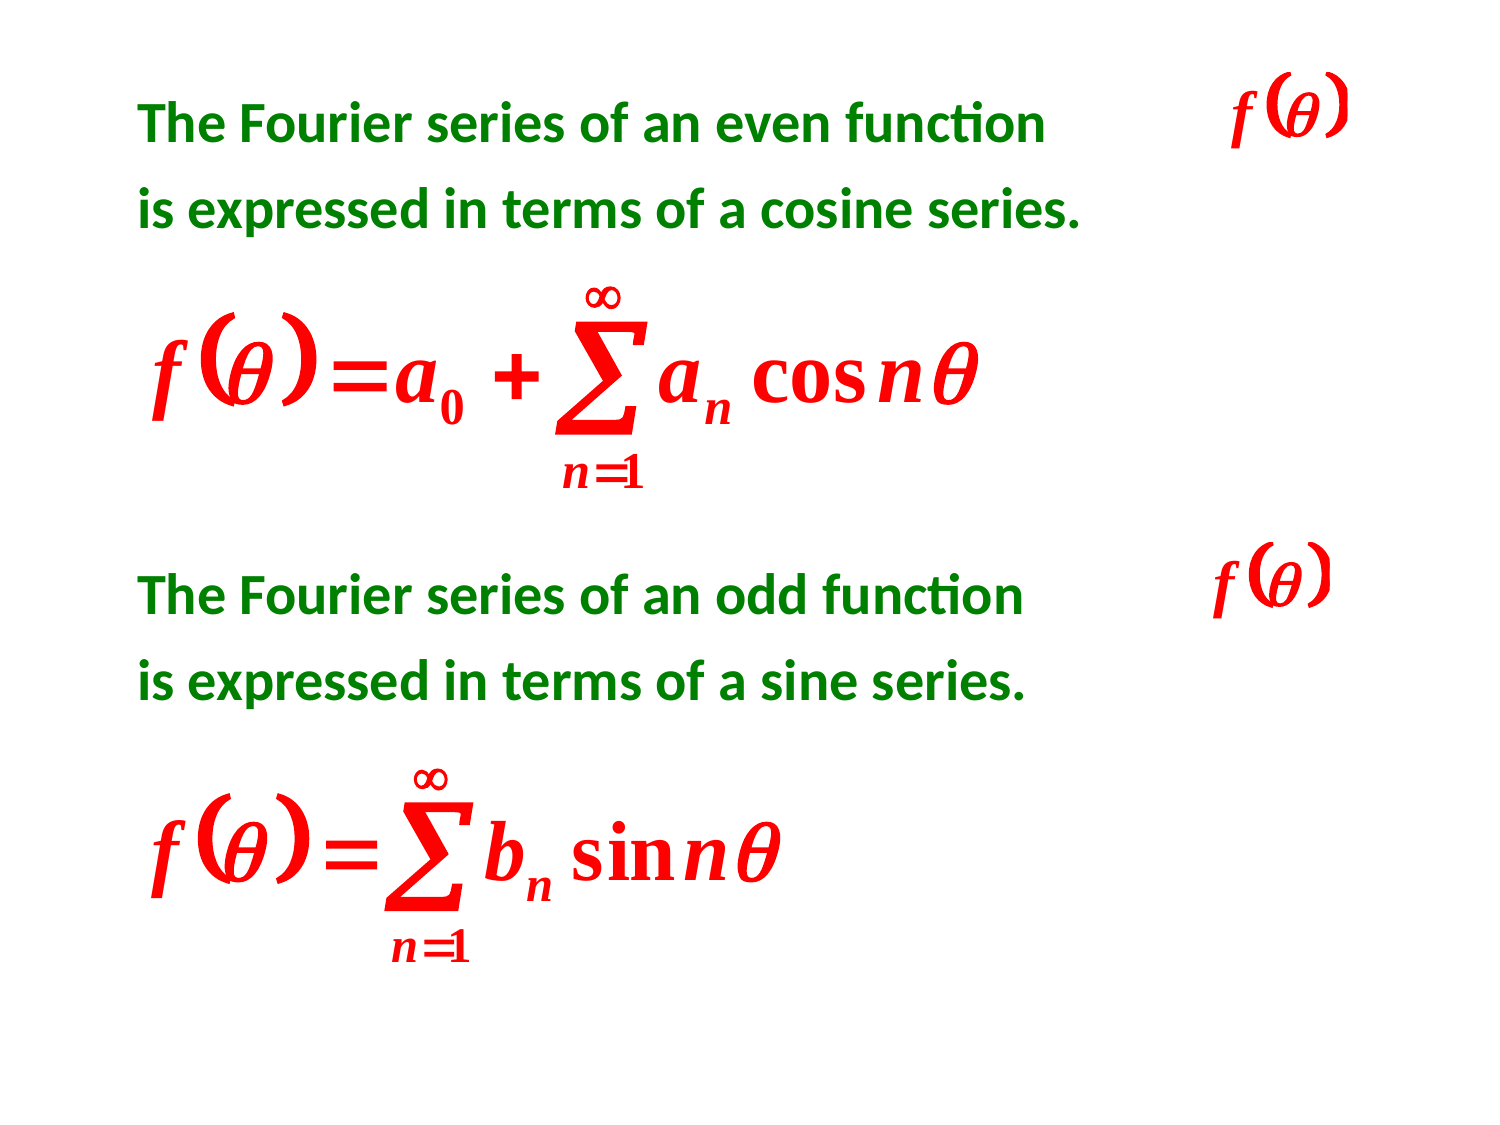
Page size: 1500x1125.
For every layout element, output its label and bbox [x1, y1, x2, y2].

text_box [122, 737, 794, 975]
text_box [122, 541, 1404, 721]
text_box [122, 72, 1404, 248]
text_box [122, 254, 994, 501]
